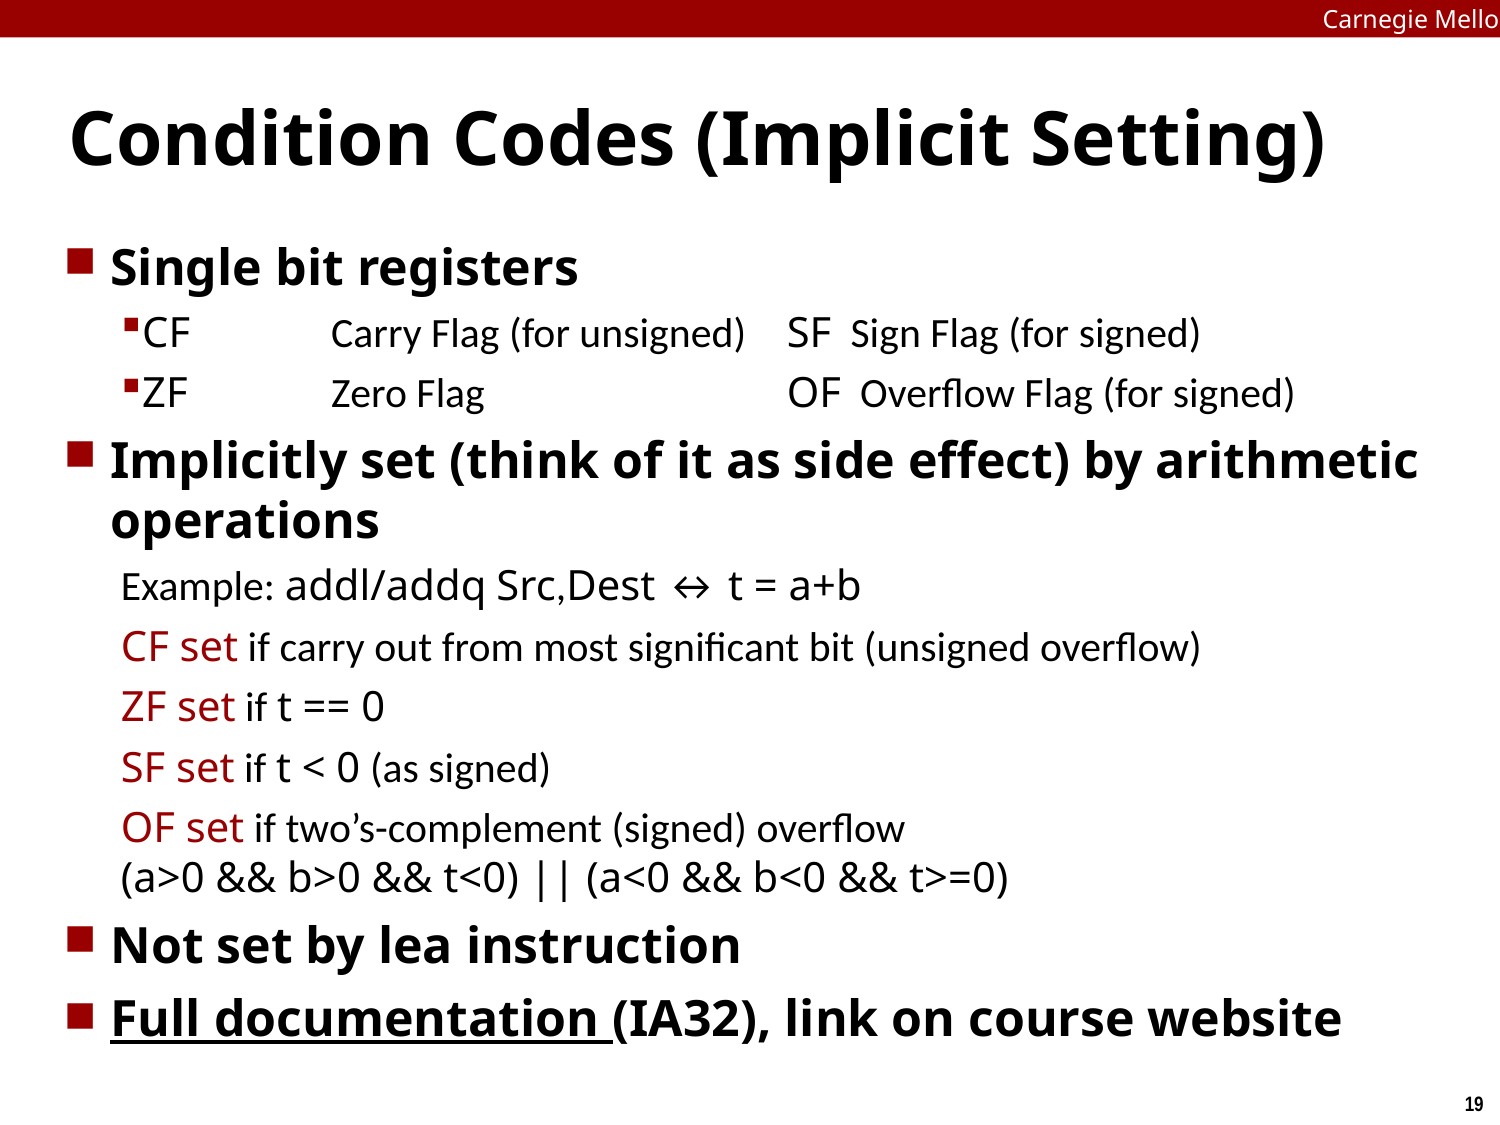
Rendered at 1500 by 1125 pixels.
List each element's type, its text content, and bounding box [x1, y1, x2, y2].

title Condition Codes (Implicit Setting) [62, 41, 1438, 228]
list Single bit registers CF Carry Flag (for unsigned) SF Sign Flag (for signed) ZF Zero Flag OF Overflow Flag (for signed) Implicitly set (think of it as side effect) by arithmetic operations Example: addl/addq Src,Dest ↔ t = a+b CF set if carry out from most significant bit (unsigned overflow) ZF set if t == 0 SF set if t < 0 (as signed) OF set if two’s-complement (signed) overflow (a>0 && b>0 && t<0) || (a<0 && b<0 && t>=0) Not set by lea instruction Full documentation (IA32), link on course website [62, 228, 1438, 1122]
text_box Carnegie Mellon [1322, 3, 1500, 33]
text_box [0, 0, 1500, 38]
